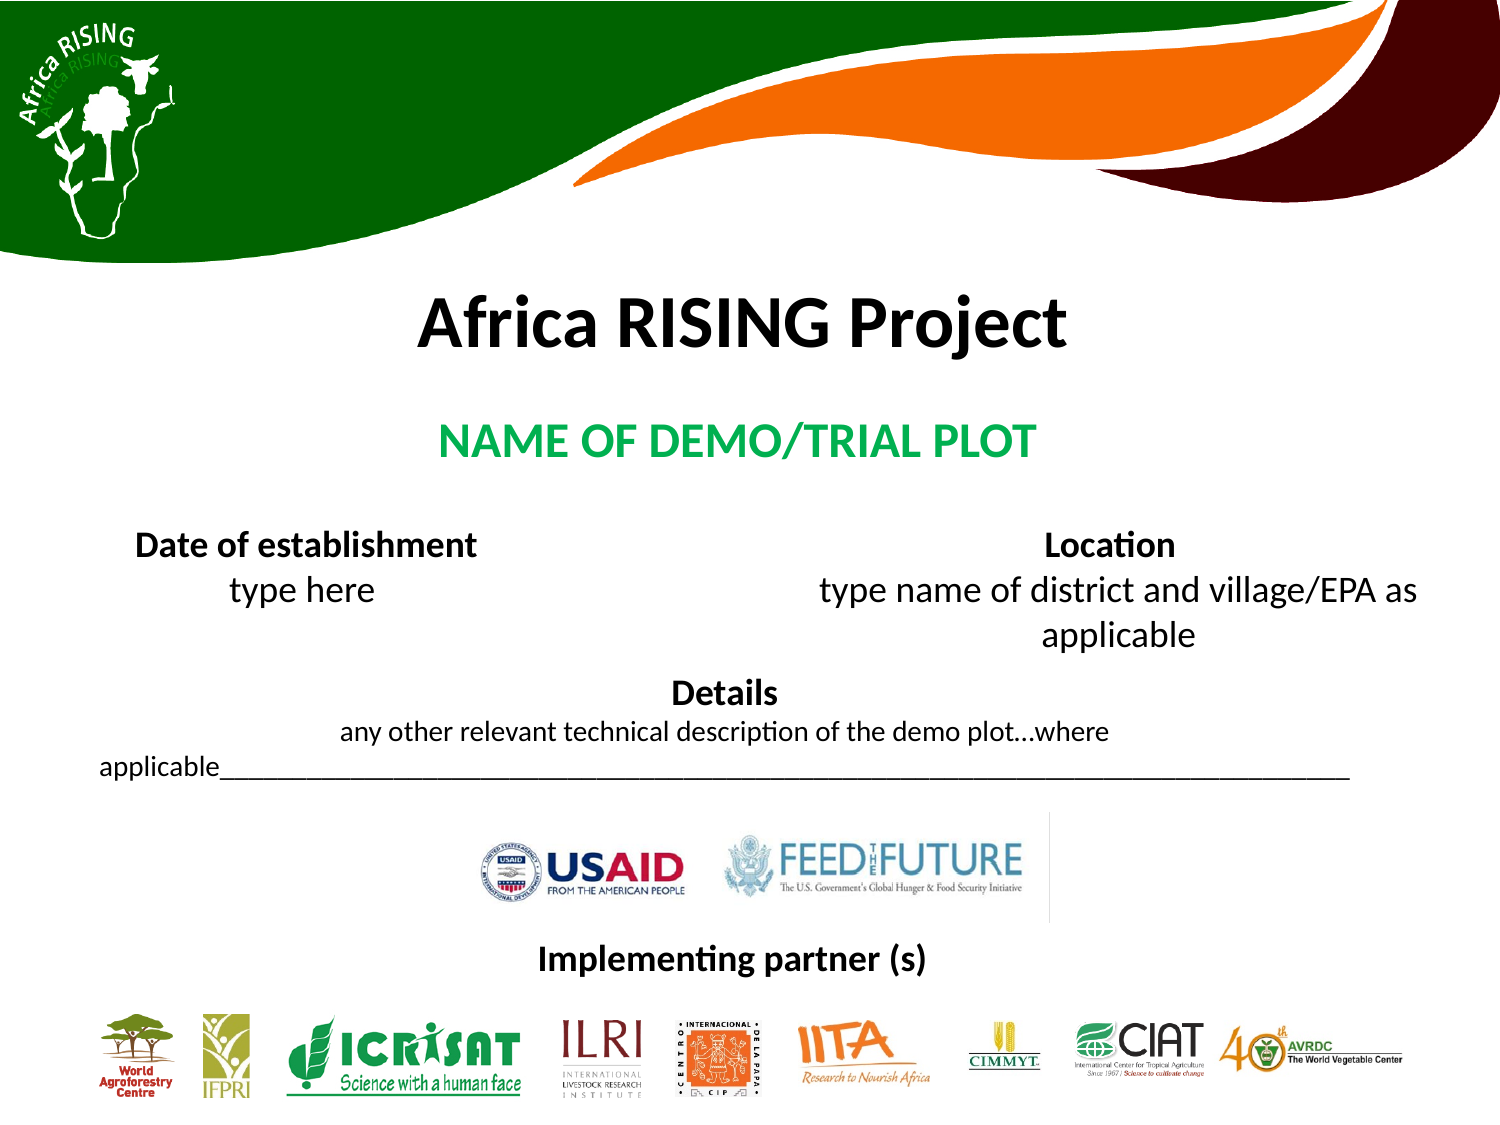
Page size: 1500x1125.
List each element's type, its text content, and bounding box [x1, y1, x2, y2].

text_box Location type name of district and village/EPA as applicable [762, 512, 1475, 663]
picture [798, 1020, 931, 1087]
text_box Details any other relevant technical description of the demo plot…where applicable______________________________________________________________________________ [48, 660, 1402, 790]
picture [675, 1020, 762, 1098]
text_box Africa RISING Project [0, 271, 1488, 371]
text_box Date of establishment type here [4, 512, 600, 618]
picture [1212, 1020, 1416, 1077]
picture [449, 812, 1051, 926]
text_box Implementing partner (s) [173, 926, 1300, 987]
picture [563, 1020, 642, 1099]
picture [966, 1020, 1042, 1077]
text_box NAME OF DEMO/TRIAL PLOT [353, 399, 1113, 475]
picture [202, 1013, 250, 1098]
picture [0, 0, 1500, 263]
picture [1073, 1020, 1204, 1077]
picture [99, 1013, 176, 1098]
picture [281, 1009, 530, 1102]
